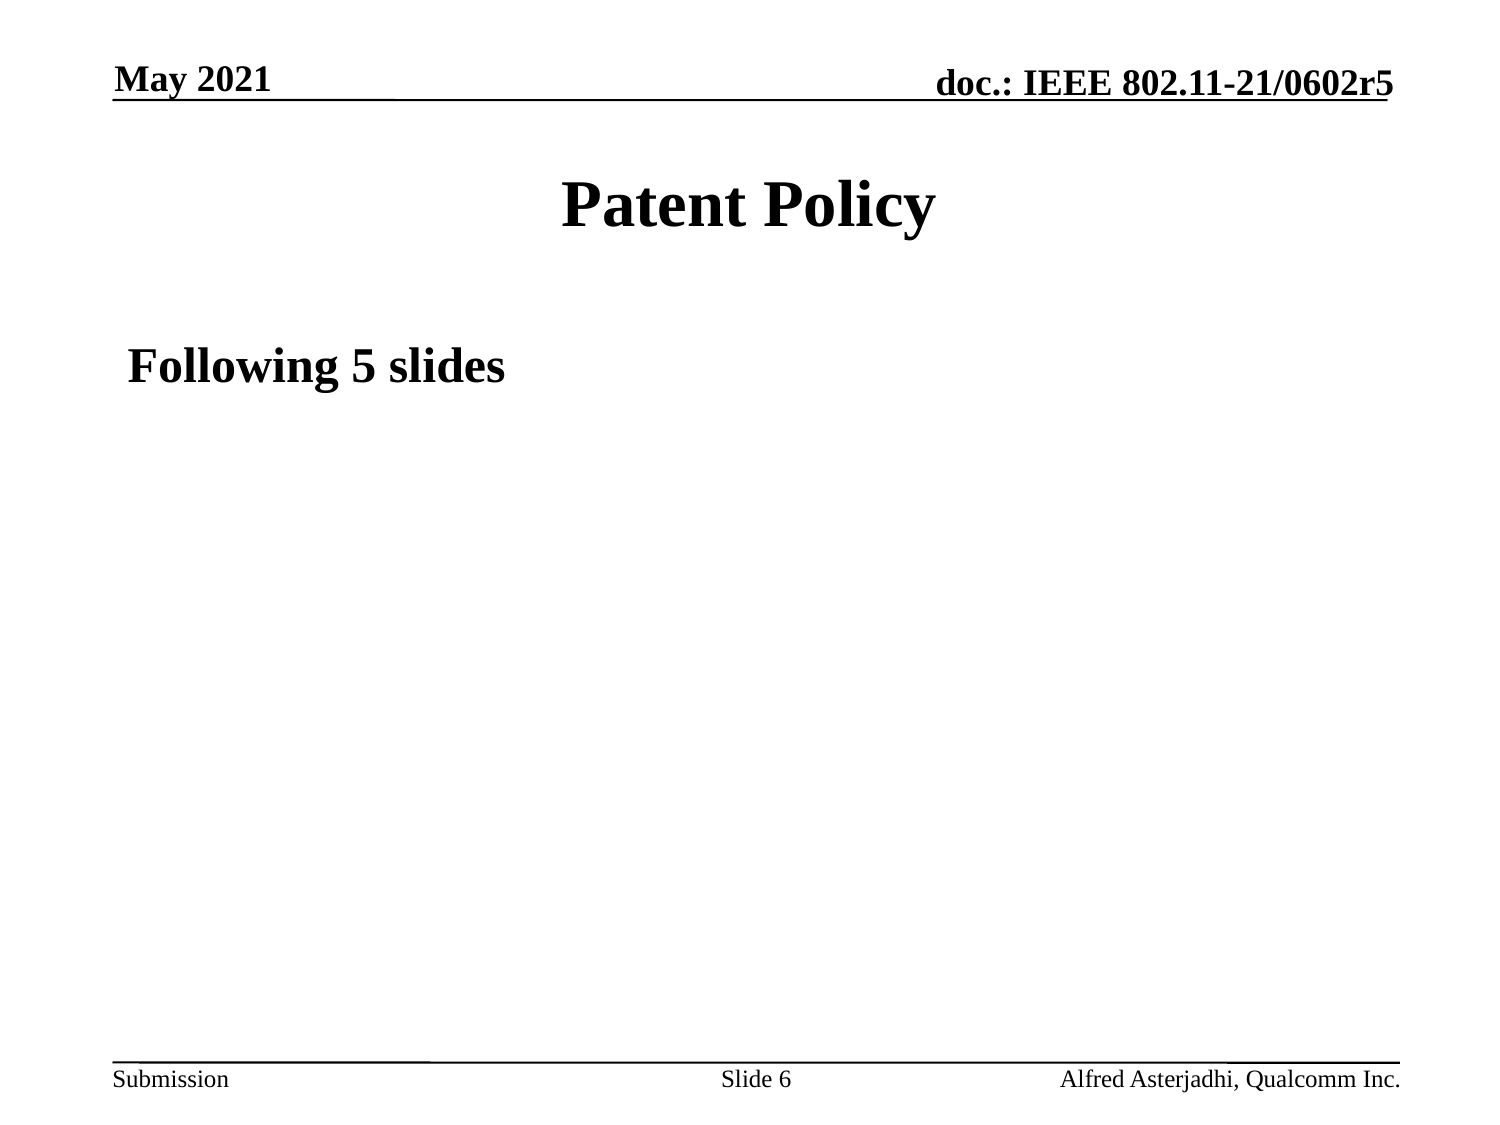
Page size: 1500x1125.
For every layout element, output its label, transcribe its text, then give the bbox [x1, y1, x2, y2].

title Patent Policy [112, 112, 1388, 288]
slide_number Slide 6 [712, 1061, 800, 1123]
list Following 5 slides [112, 324, 1388, 1000]
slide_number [114, 54, 493, 100]
footer Alfred Asterjadhi, Qualcomm Inc. [878, 1061, 1402, 1093]
